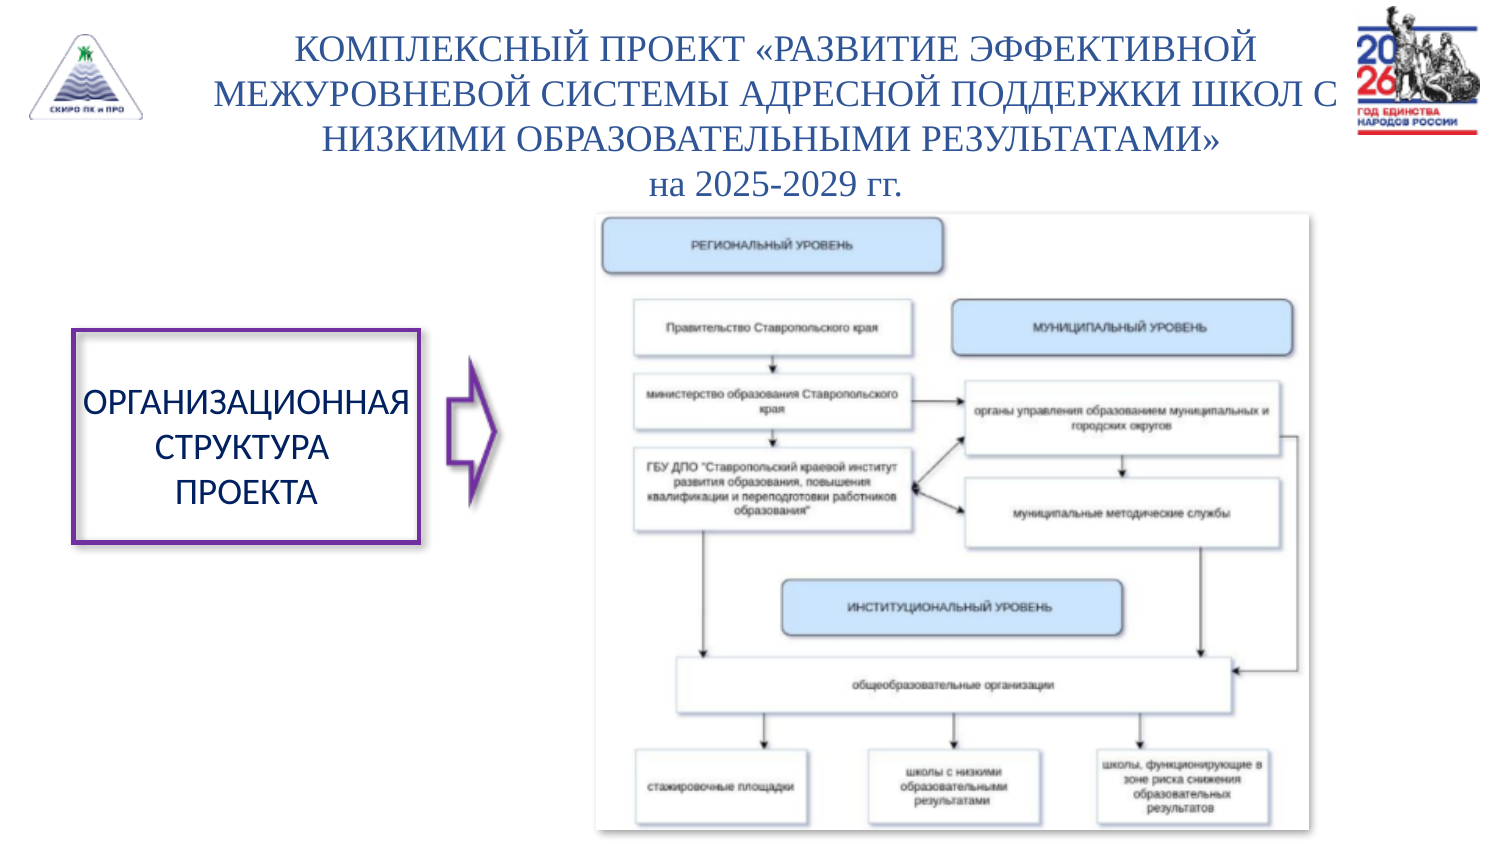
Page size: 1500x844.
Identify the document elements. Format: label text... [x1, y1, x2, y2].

picture [28, 34, 143, 120]
picture [442, 350, 510, 522]
text_box КОМПЛЕКСНЫЙ ПРОЕКТ «РАЗВИТИЕ ЭФФЕКТИВНОЙ МЕЖУРОВНЕВОЙ СИСТЕМЫ АДРЕСНОЙ ПОДДЕРЖКИ ШКОЛ С НИЗКИМИ ОБРАЗОВАТЕЛЬНЫМИ РЕЗУЛЬТАТАМИ» на 2025-2029 гг. [142, 16, 1410, 211]
picture [596, 213, 1309, 830]
picture [1357, 6, 1480, 135]
text_box [73, 329, 420, 370]
text_box [73, 520, 420, 544]
text_box ОРГАНИЗАЦИОННАЯ СТРУКТУРА ПРОЕКТА [61, 370, 431, 520]
